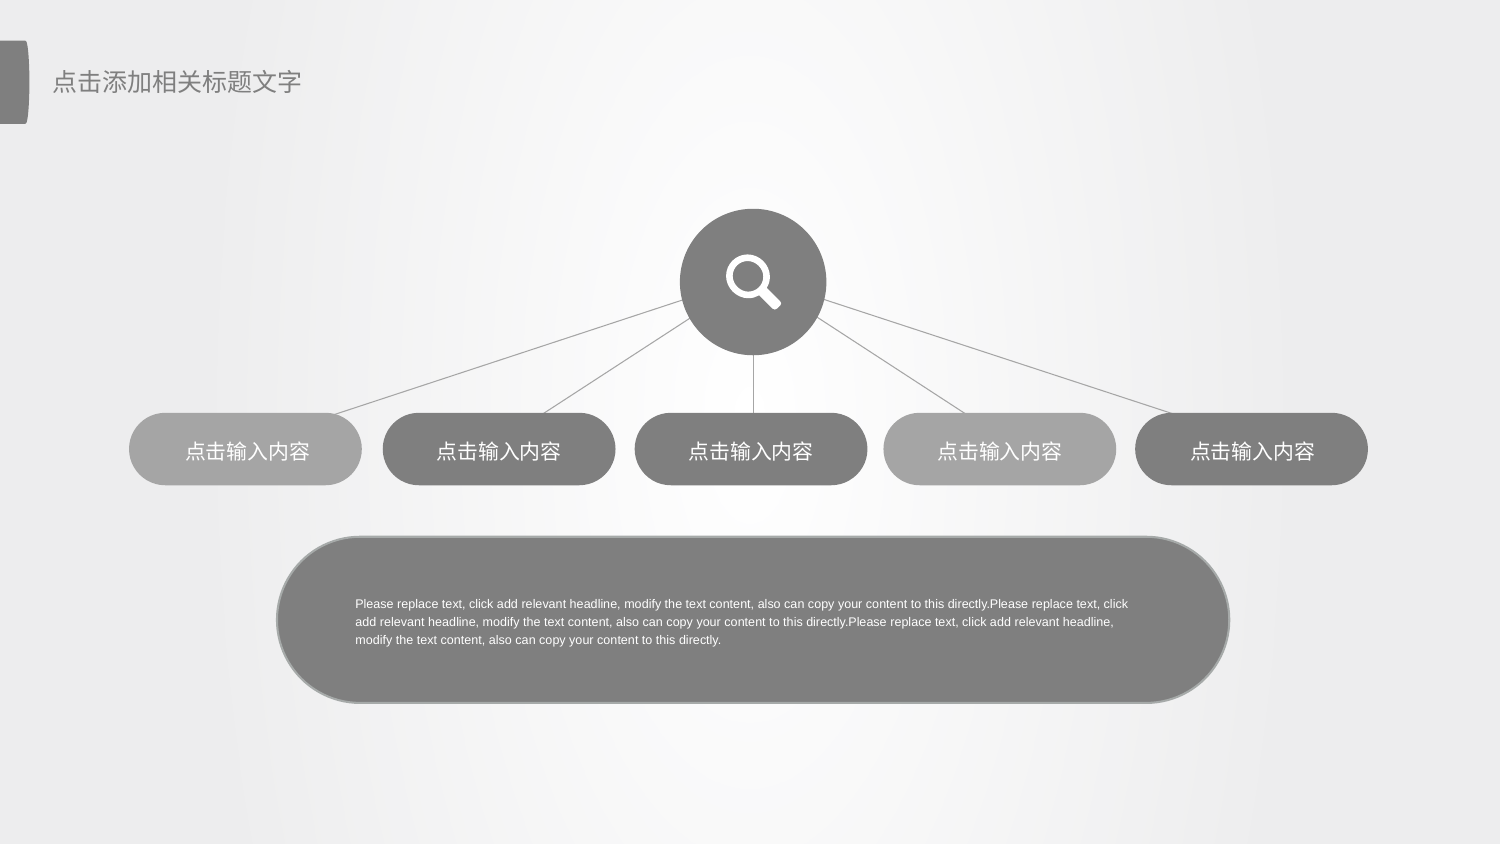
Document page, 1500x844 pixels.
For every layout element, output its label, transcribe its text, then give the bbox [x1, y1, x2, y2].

text_box 点击输入内容 [884, 423, 1116, 475]
text_box [276, 536, 1230, 703]
text_box [1146, 412, 1357, 423]
text_box [393, 475, 605, 486]
picture [0, 0, 1500, 844]
text_box [645, 475, 857, 486]
text_box [645, 412, 857, 423]
text_box 点击输入内容 [131, 423, 363, 475]
text_box [1145, 474, 1358, 486]
text_box [140, 412, 351, 423]
text_box [140, 475, 351, 486]
text_box [894, 412, 1106, 423]
text_box 点击输入内容 [1136, 423, 1368, 474]
text_box Please replace text, click add relevant headline, modify the text content, also can copy your content to this directly.Please replace text, click add relevant headline, modify the text content, also can copy your content to this directly.Please replace text, click add relevant headline, modify the text content, also can copy your content to this directly. [355, 573, 1143, 667]
text_box 点击输入内容 [383, 423, 615, 475]
text_box [393, 412, 605, 423]
text_box 点击输入内容 [635, 423, 867, 475]
text_box [894, 475, 1106, 486]
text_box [679, 208, 827, 356]
